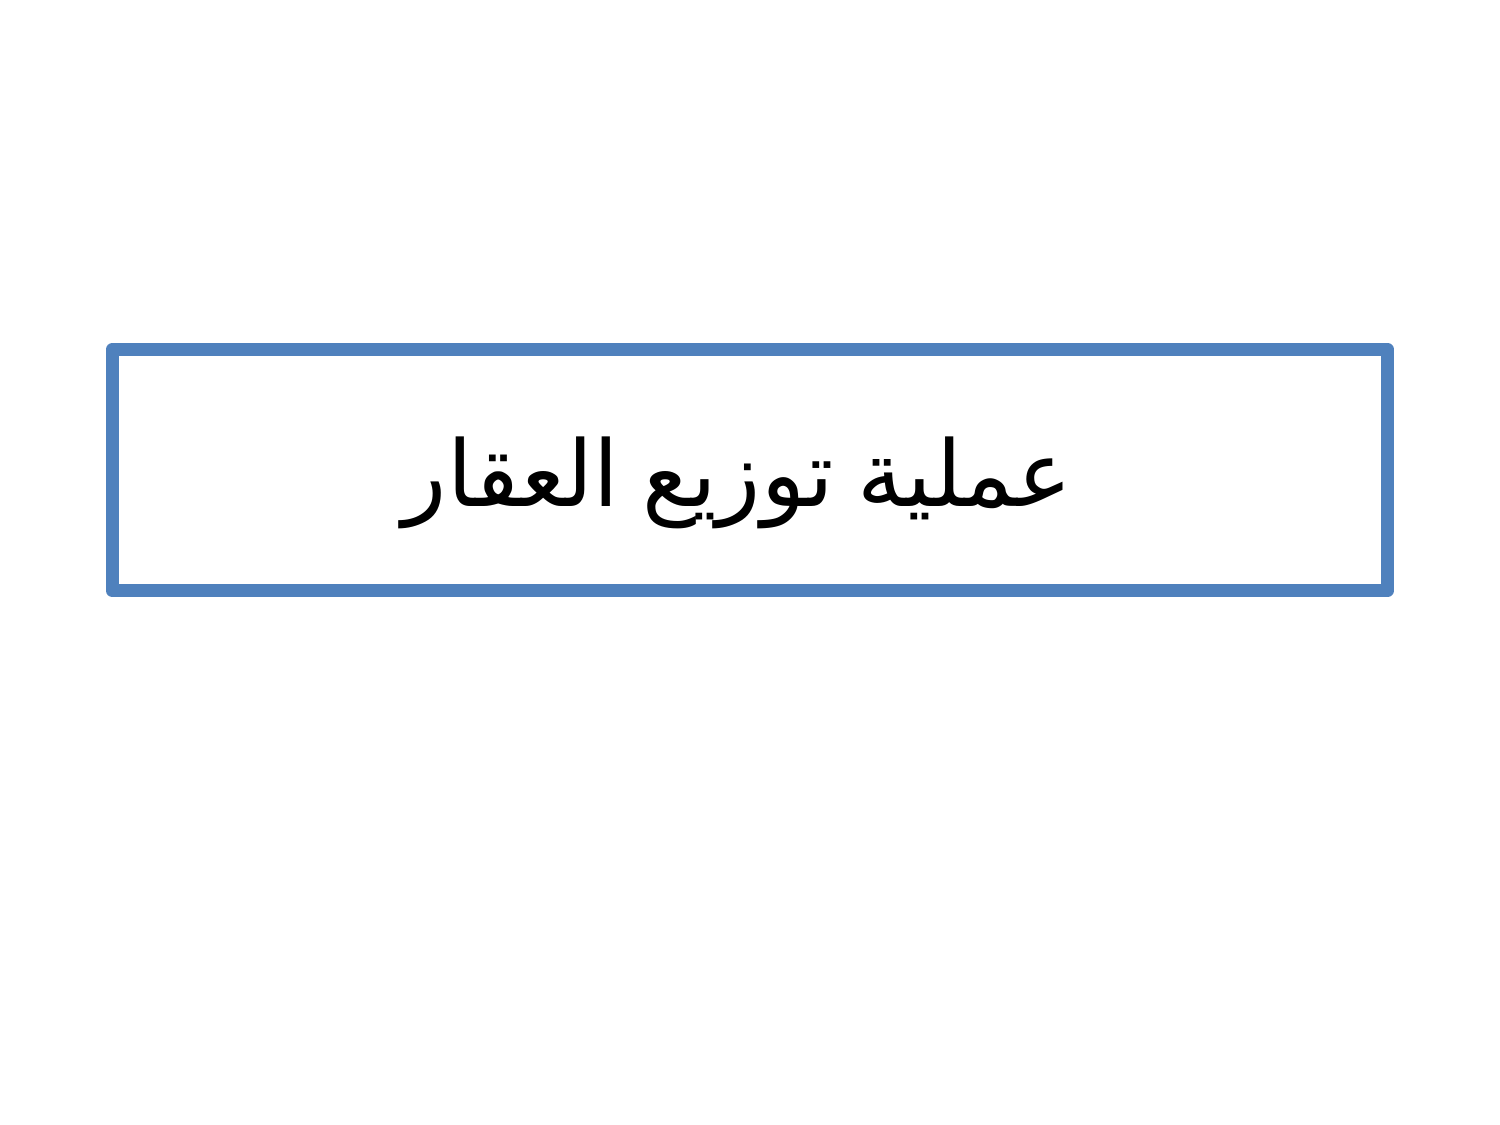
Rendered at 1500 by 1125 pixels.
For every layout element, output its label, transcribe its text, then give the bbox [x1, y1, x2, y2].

title عملية توزيع العقار [112, 349, 1388, 591]
